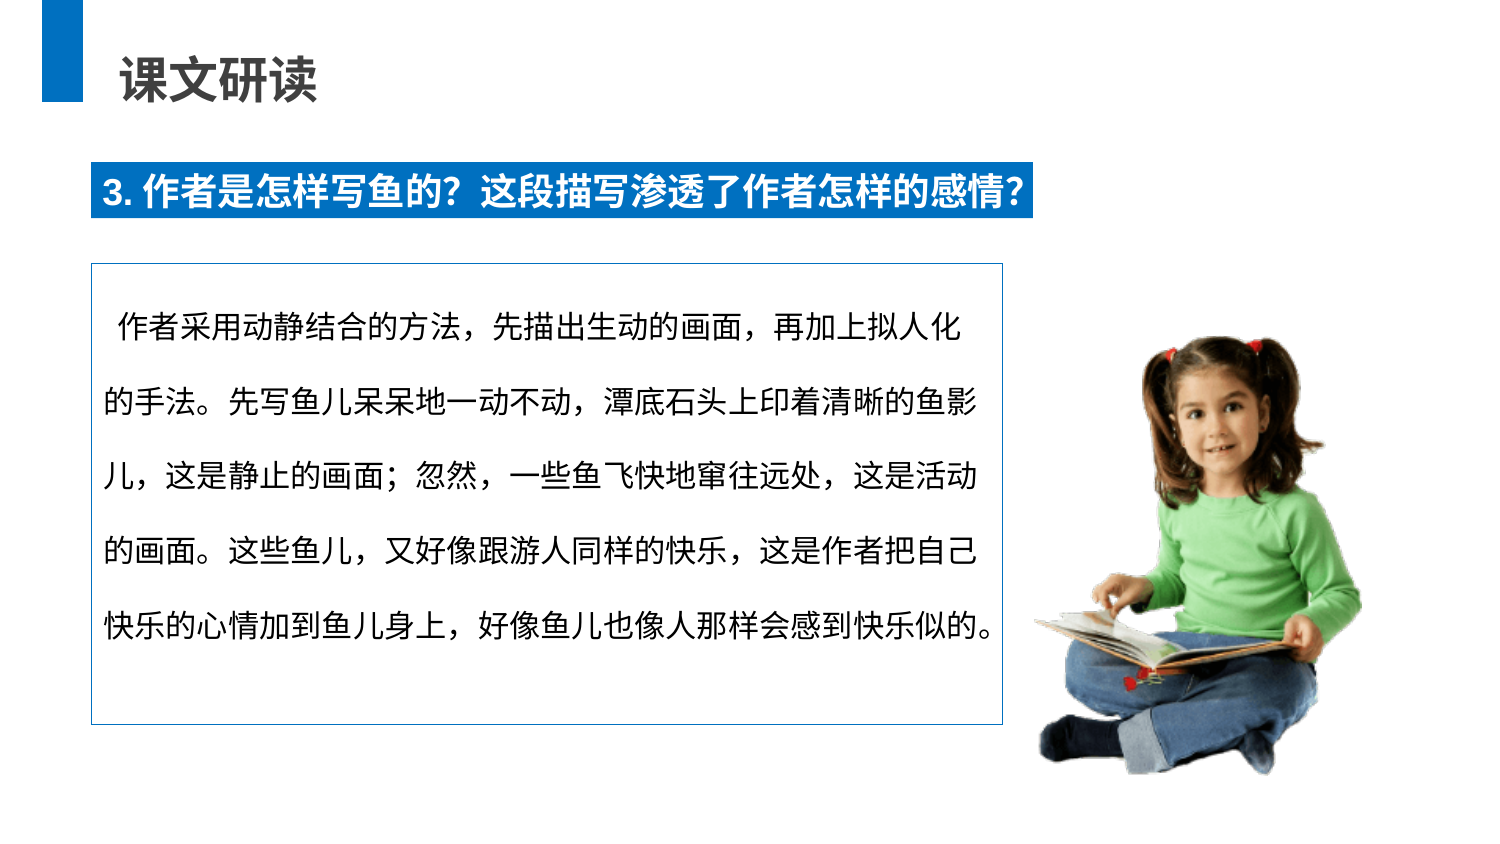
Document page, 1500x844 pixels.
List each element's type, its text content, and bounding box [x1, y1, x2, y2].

text_box 课文研读 [107, 42, 485, 114]
picture [1033, 335, 1362, 777]
text_box 3.作者是怎样写鱼的？这段描写渗透了作者怎样的感情？ [91, 162, 1033, 219]
text_box 作者采用动静结合的方法，先描出生动的画面，再加上拟人化的手法。先写鱼儿呆呆地一动不动，潭底石头上印着清晰的鱼影儿，这是静止的画面；忽然，一些鱼飞快地窜往远处，这是活动的画面。这些鱼儿，又好像跟游人同样的快乐，这是作者把自己快乐的心情加到鱼儿身上，好像鱼儿也像人那样会感到快乐似的。 [91, 263, 1003, 725]
text_box [42, 0, 83, 102]
